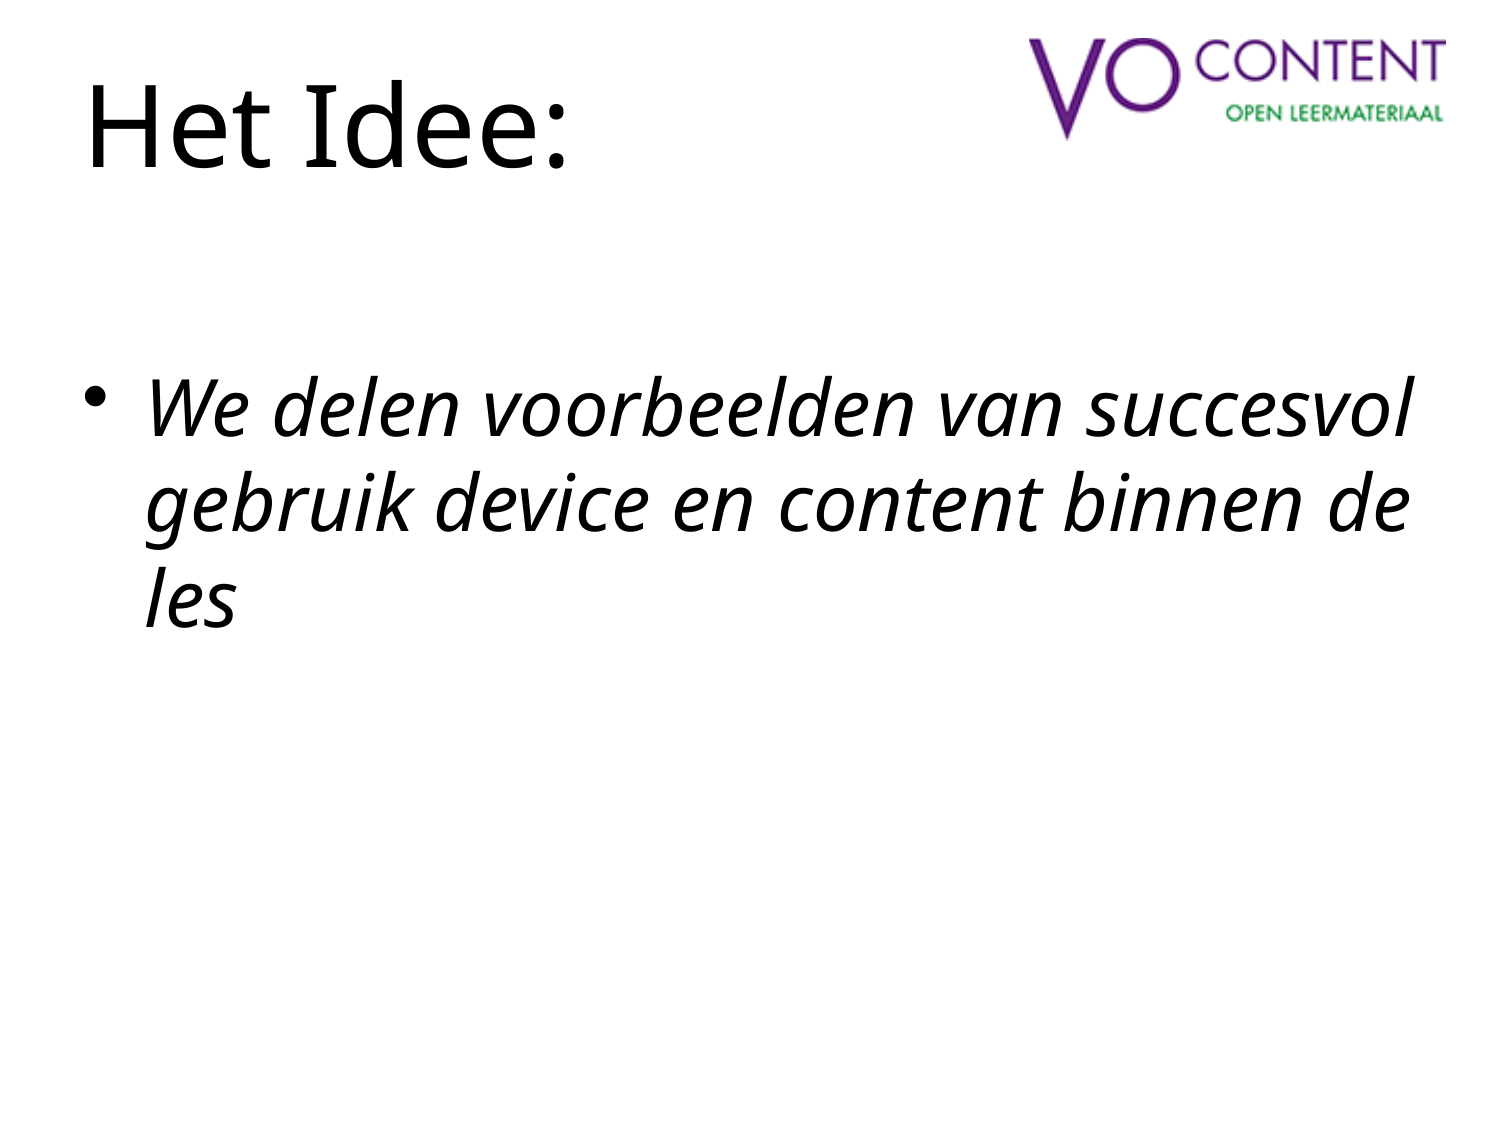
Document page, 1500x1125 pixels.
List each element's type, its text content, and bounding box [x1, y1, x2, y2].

title Het Idee: [74, 44, 1426, 234]
picture [1029, 38, 1446, 141]
list We delen voorbeelden van succesvol gebruik device en content binnen de les [74, 254, 1426, 989]
